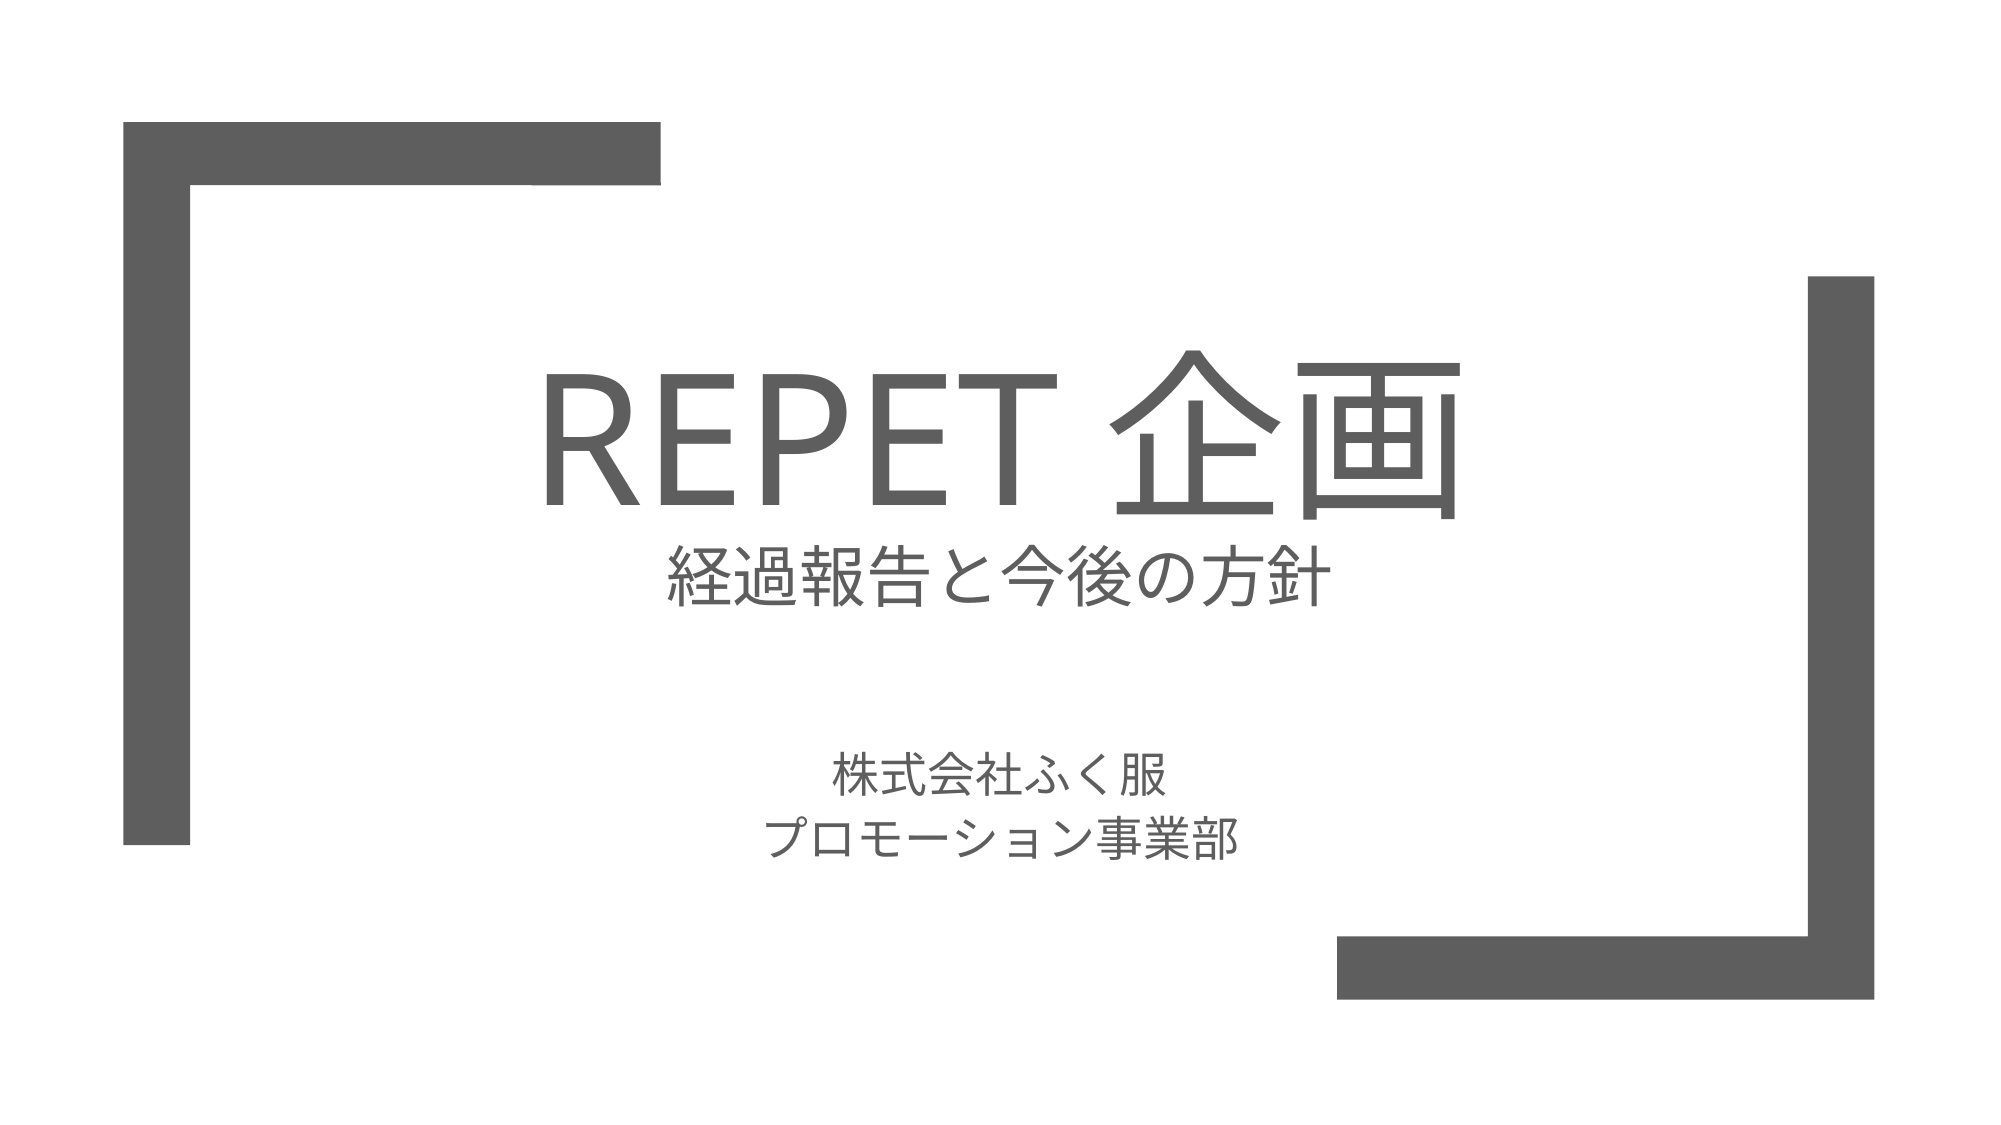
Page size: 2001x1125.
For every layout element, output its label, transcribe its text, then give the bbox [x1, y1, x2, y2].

title REPET企画 経過報告と今後の方針 [314, 279, 1686, 624]
subtitle 株式会社ふく服 プロモーション事業部 [439, 729, 1561, 908]
